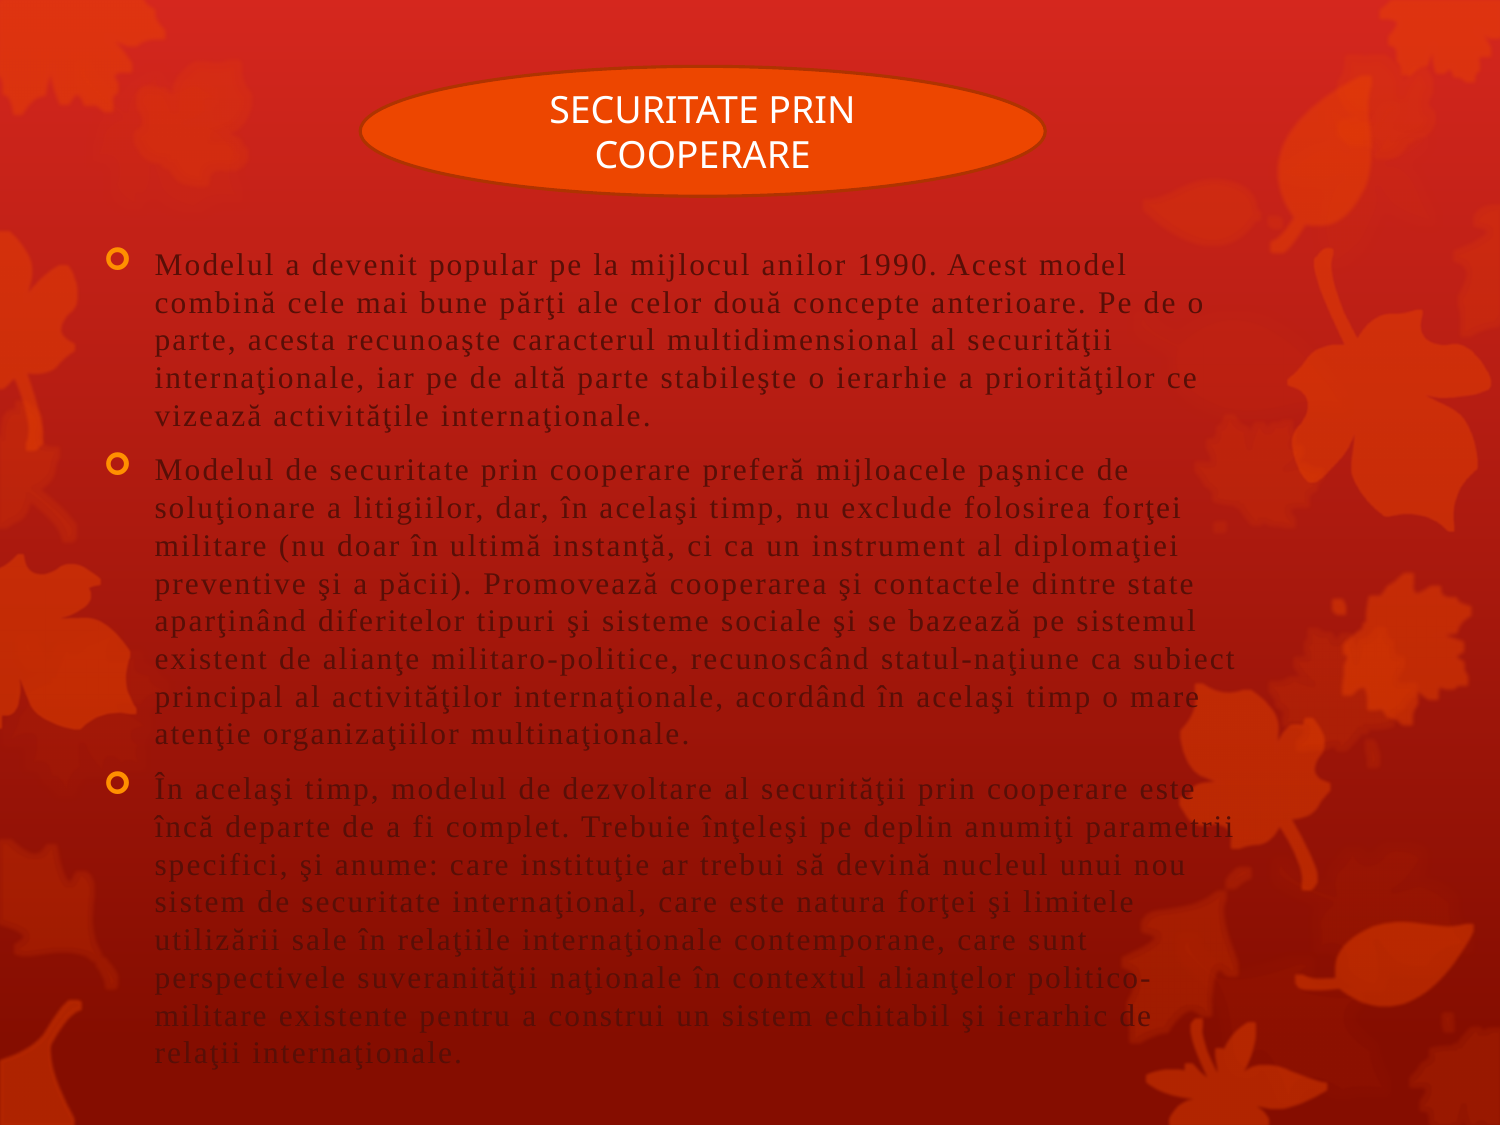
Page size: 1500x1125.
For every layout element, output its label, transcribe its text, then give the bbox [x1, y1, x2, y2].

list Modelul a devenit popular pe la mijlocul anilor 1990. Acest model combină cele mai bune părţi ale celor două concepte anterioare. Pe de o parte, acesta recunoaşte caracterul multidimensional al securităţii internaţionale, iar pe de altă parte stabileşte o ierarhie a priorităţilor ce vizează activităţile internaţionale. Modelul de securitate prin cooperare preferă mijloacele paşnice de soluţionare a litigiilor, dar, în acelaşi timp, nu exclude folosirea forţei militare (nu doar în ultimă instanţă, ci ca un instrument al diplomaţiei preventive şi a păcii). Promovează cooperarea şi contactele dintre state aparţinând diferitelor tipuri şi sisteme sociale şi se bazează pe sistemul existent de alianţe militaro-politice, recunoscând statul-naţiune ca subiect principal al activităţilor internaţionale, acordând în acelaşi timp o mare atenţie organizaţiilor multinaţionale. În acelaşi timp, modelul de dezvoltare al securităţii prin cooperare este încă departe de a fi complet. Trebuie înţeleşi pe deplin anumiţi parametrii specifici, şi anume: care instituţie ar trebui să devină nucleul unui nou sistem de securitate internaţional, care este natura forţei şi limitele utilizării sale în relaţiile internaţionale contemporane, care sunt perspectivele suveranităţii naţionale în contextul alianţelor politico-militare existente pentru a construi un sistem echitabil şi ierarhic de relaţii internaţionale. [88, 231, 1258, 1083]
text_box SECURITATE PRIN COOPERARE [358, 64, 1047, 198]
